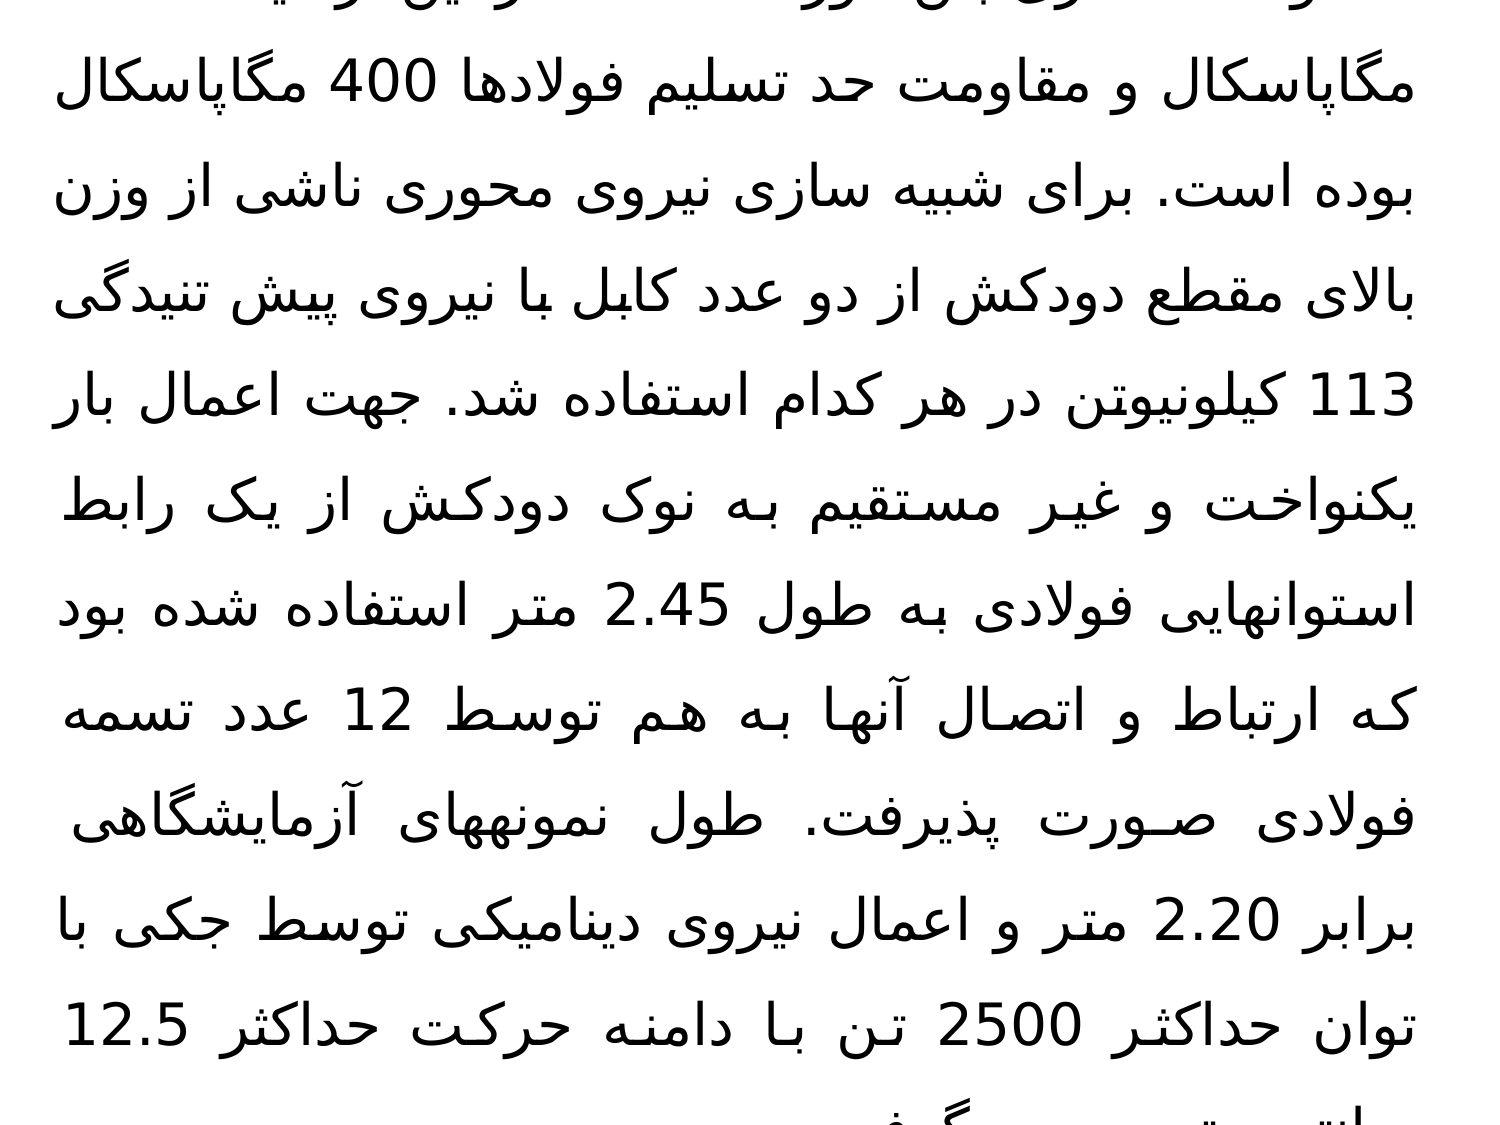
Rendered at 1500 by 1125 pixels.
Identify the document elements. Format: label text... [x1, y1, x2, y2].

title مقاومت فشاری بتن مورد استفاده در این آزمایشات 30 مگاپاسکال و مقاومت حد تسلیم فولاد­ها 400 مگاپاسکال بوده است. برای شبیه سازی نیروی محوری ناشی از وزن بالای مقطع دودکش از دو عدد کابل با نیروی پیش تنیدگی 113 کیلونیوتن در هر کدام استفاده شد. جهت اعمال بار یکنواخت و غیر مستقیم به نوک دودکش از یک رابط استوانه­ایی فولادی به طول 2.45 متر استفاده شده بود که ارتباط و اتصال آنها به هم توسط 12 عدد تسمه فولادی صورت پذیرفت. طول نمونه­های آزمایشگاهی برابر 2.20 متر و اعمال نیروی دینامیکی توسط جکی با توان حداکثر 2500 تن با دامنه حرکت حداکثر 12.5 سانتی متر صورت گرفت [37, 71, 1433, 994]
